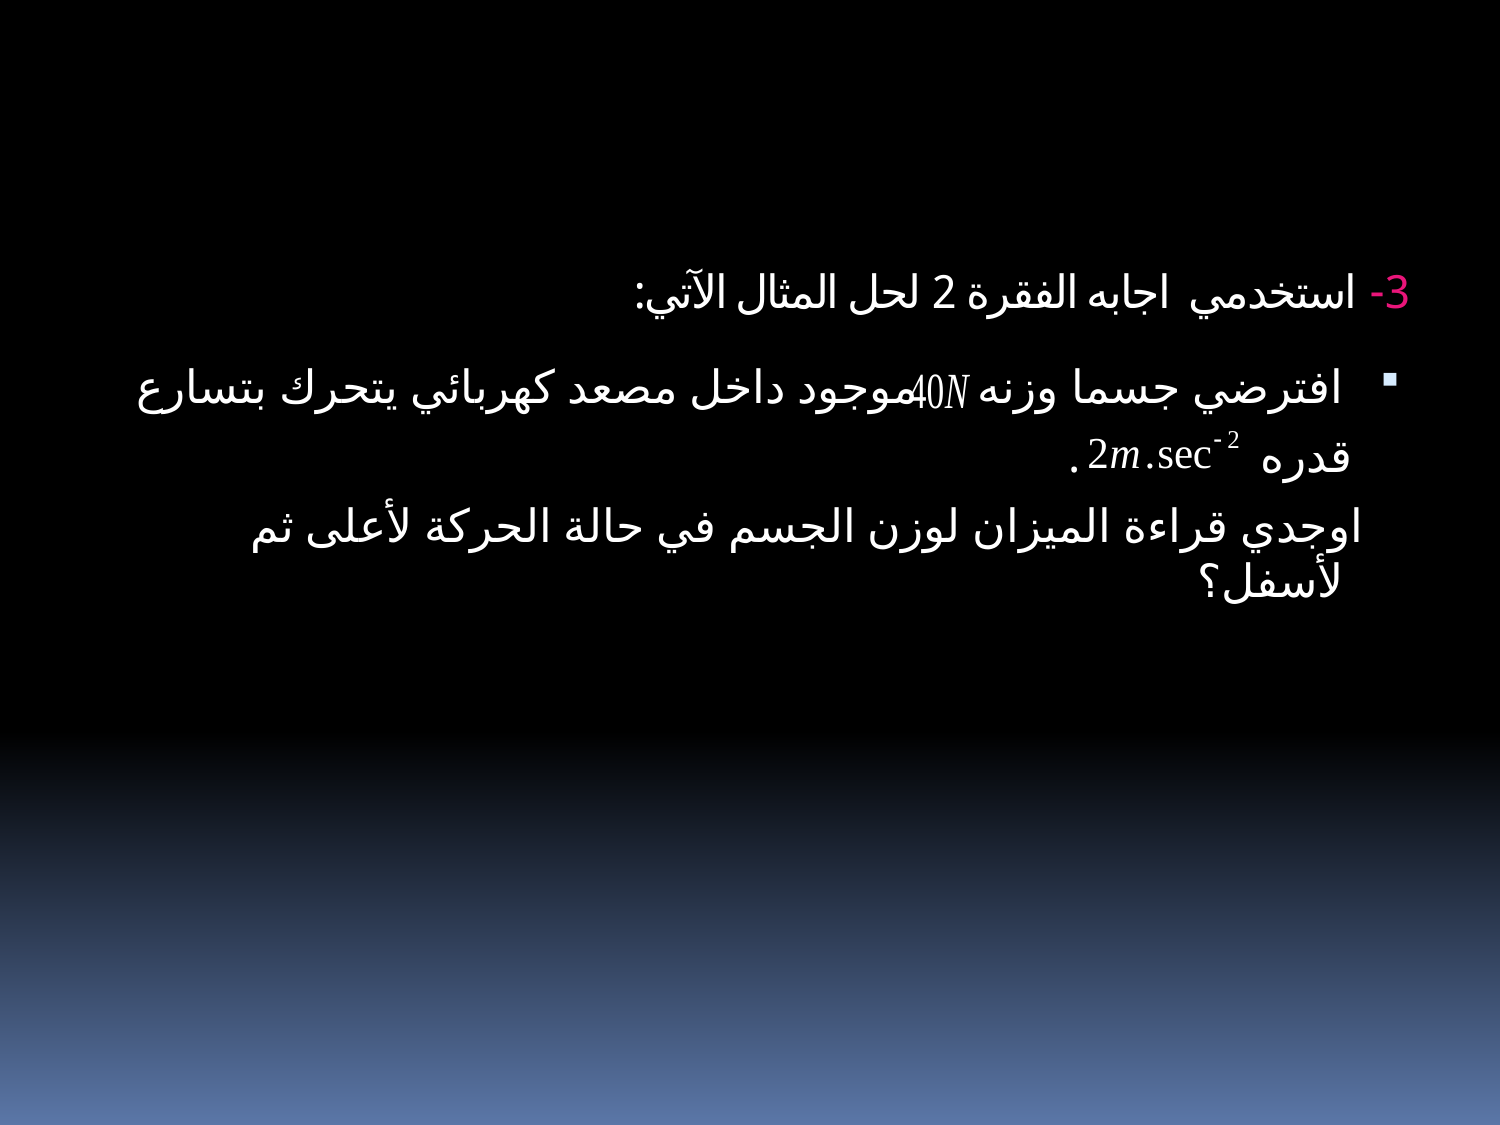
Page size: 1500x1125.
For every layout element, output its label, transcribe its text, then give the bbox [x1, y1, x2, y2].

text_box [903, 361, 987, 422]
title 3- استخدمي اجابه الفقرة 2 لحل المثال الآتي: [75, 255, 1425, 350]
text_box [1080, 420, 1247, 481]
list افترضي جسما وزنه موجود داخل مصعد كهربائي يتحرك بتسارع قدره . اوجدي قراءة الميزان لوزن الجسم في حالة الحركة لأعلى ثم لأسفل؟ [88, 349, 1427, 1033]
